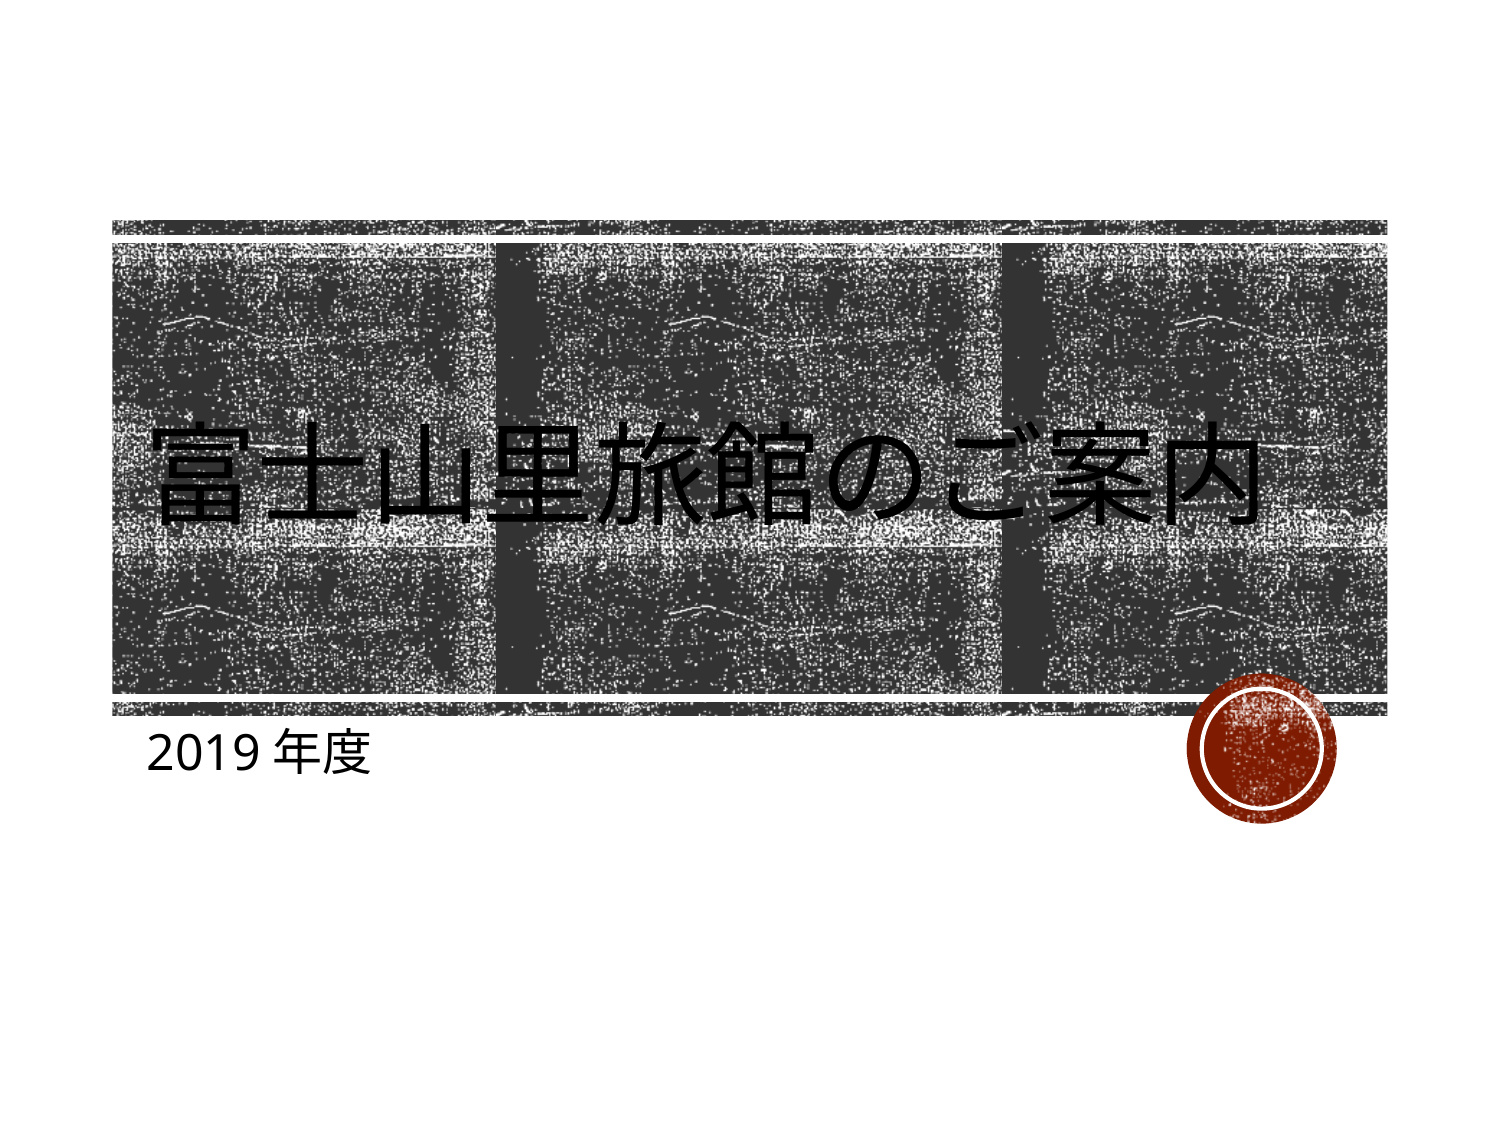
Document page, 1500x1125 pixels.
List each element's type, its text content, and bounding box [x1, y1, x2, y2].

subtitle 2019年度 [131, 720, 1103, 896]
title 富士山里旅館のご案内 [129, 234, 1375, 733]
